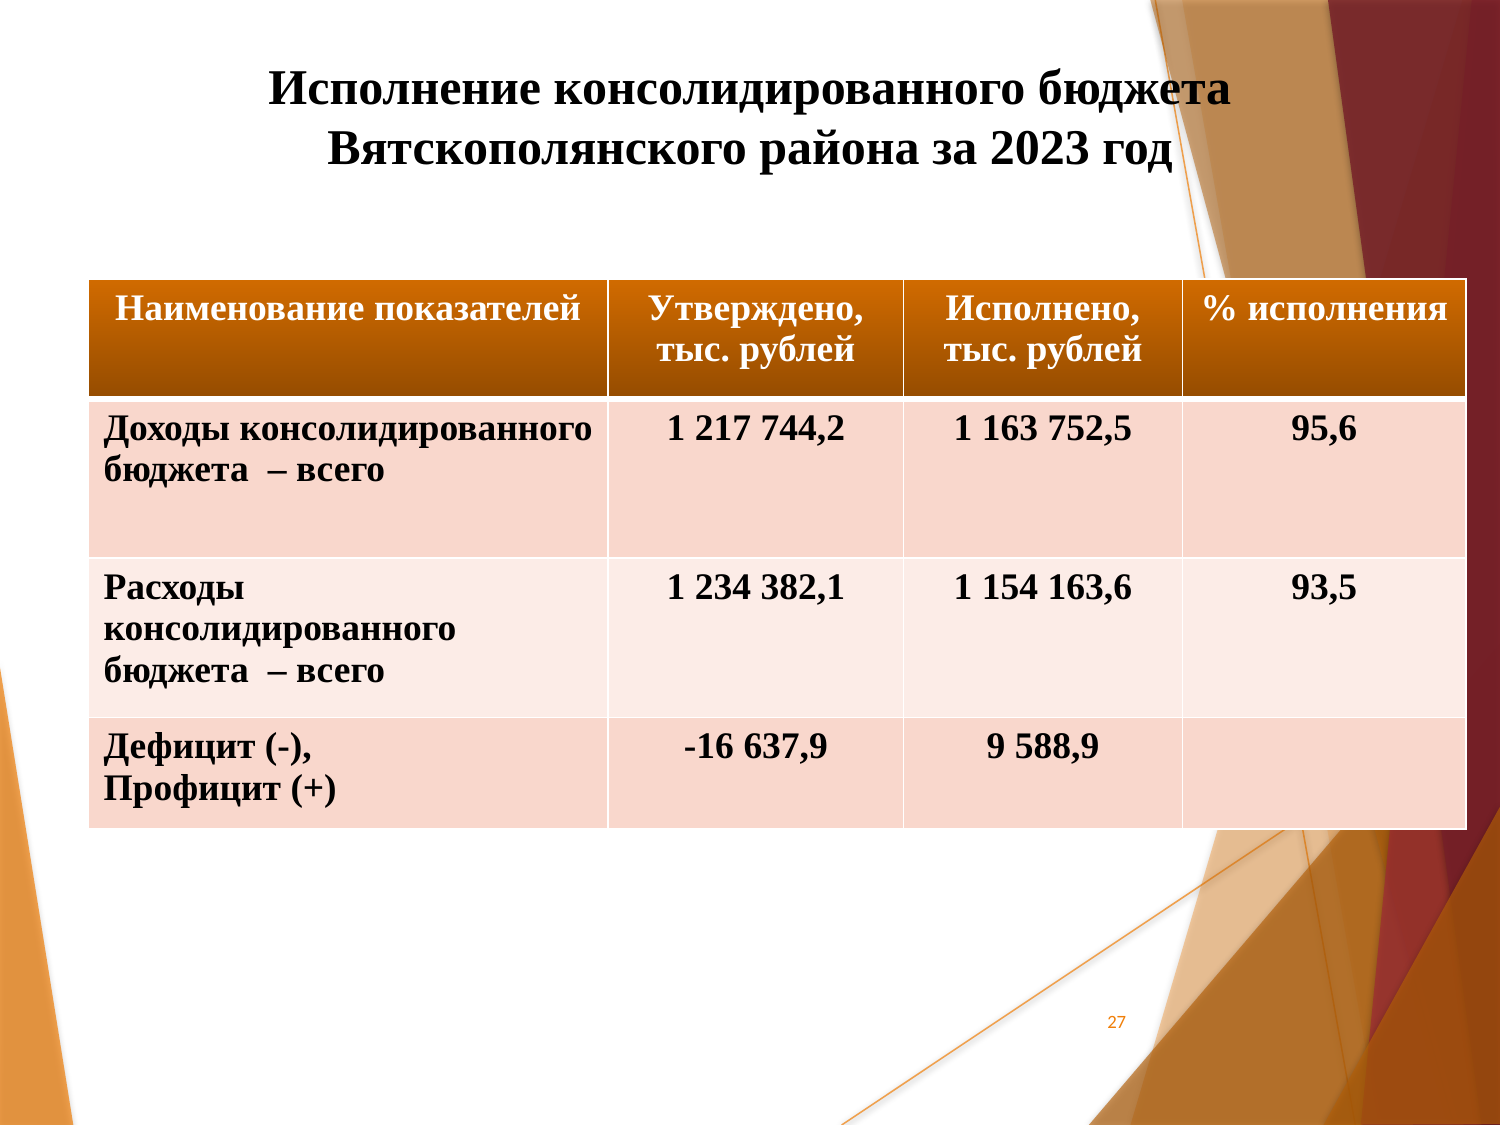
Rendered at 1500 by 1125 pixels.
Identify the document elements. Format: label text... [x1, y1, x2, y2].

table_cell -16 637,9 [609, 718, 903, 828]
table_cell 93,5 [1183, 559, 1465, 717]
title Исполнение консолидированного бюджета Вятскополянского района за 2023 год [75, 45, 1425, 185]
slide_number 27 [1057, 991, 1142, 1051]
table_cell 1 163 752,5 [904, 402, 1182, 557]
table_header Исполнено, тыс. рублей [904, 280, 1182, 396]
table_header Наименование показателей [89, 280, 607, 396]
table_cell [1183, 718, 1465, 828]
table_cell 1 154 163,6 [904, 559, 1182, 717]
table_cell 95,6 [1183, 402, 1465, 557]
table_header Утверждено, тыс. рублей [609, 280, 903, 396]
table_cell 1 234 382,1 [609, 559, 903, 717]
table_cell Дефицит (-), Профицит (+) [89, 718, 607, 828]
table_header % исполнения [1183, 280, 1465, 396]
table_cell 1 217 744,2 [609, 402, 903, 557]
table_cell Доходы консолидированного бюджета – всего [89, 402, 607, 557]
table_cell 9 588,9 [904, 718, 1182, 828]
table_cell Расходы консолидированного бюджета – всего [89, 559, 607, 717]
